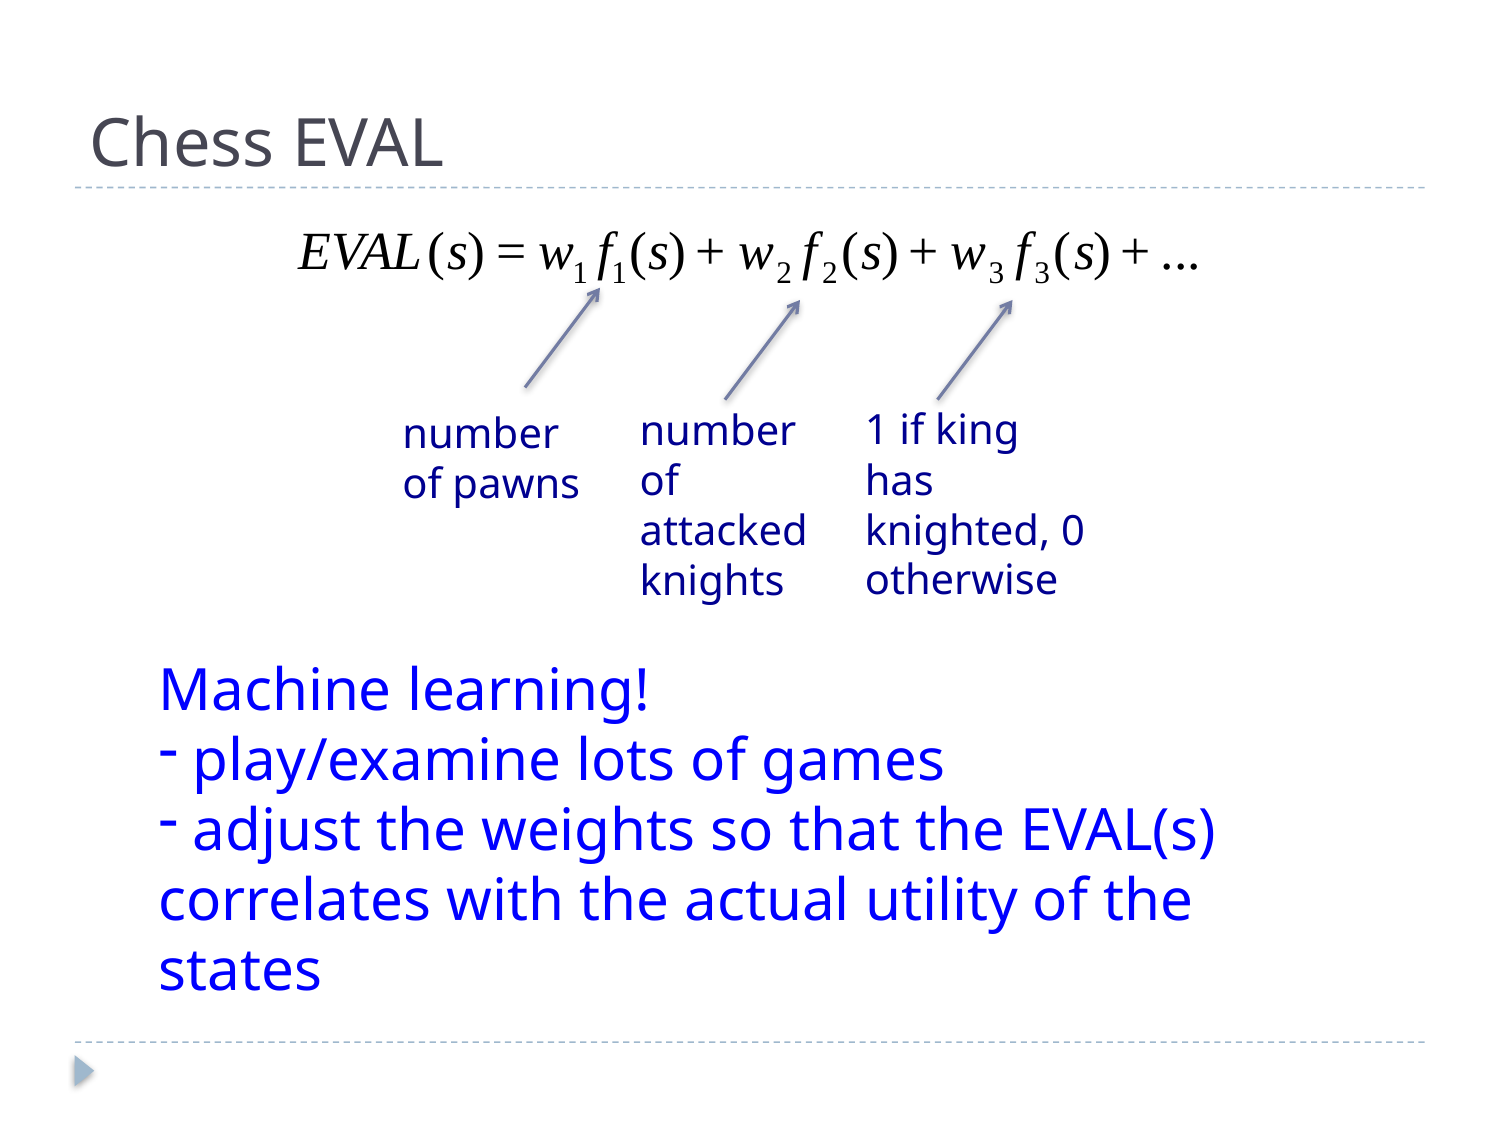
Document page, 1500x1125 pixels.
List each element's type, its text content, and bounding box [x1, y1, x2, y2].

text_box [287, 224, 1201, 288]
text_box number of attacked knights [624, 396, 838, 612]
text_box Machine learning! play/examine lots of games adjust the weights so that the EVAL(s) correlates with the actual utility of the states [143, 644, 1288, 1010]
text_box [712, 312, 813, 388]
text_box 1 if king has knighted, 0 otherwise [849, 395, 1113, 611]
title Chess EVAL [75, 24, 1425, 188]
text_box number of pawns [387, 399, 600, 515]
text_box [924, 312, 1026, 388]
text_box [512, 299, 613, 376]
